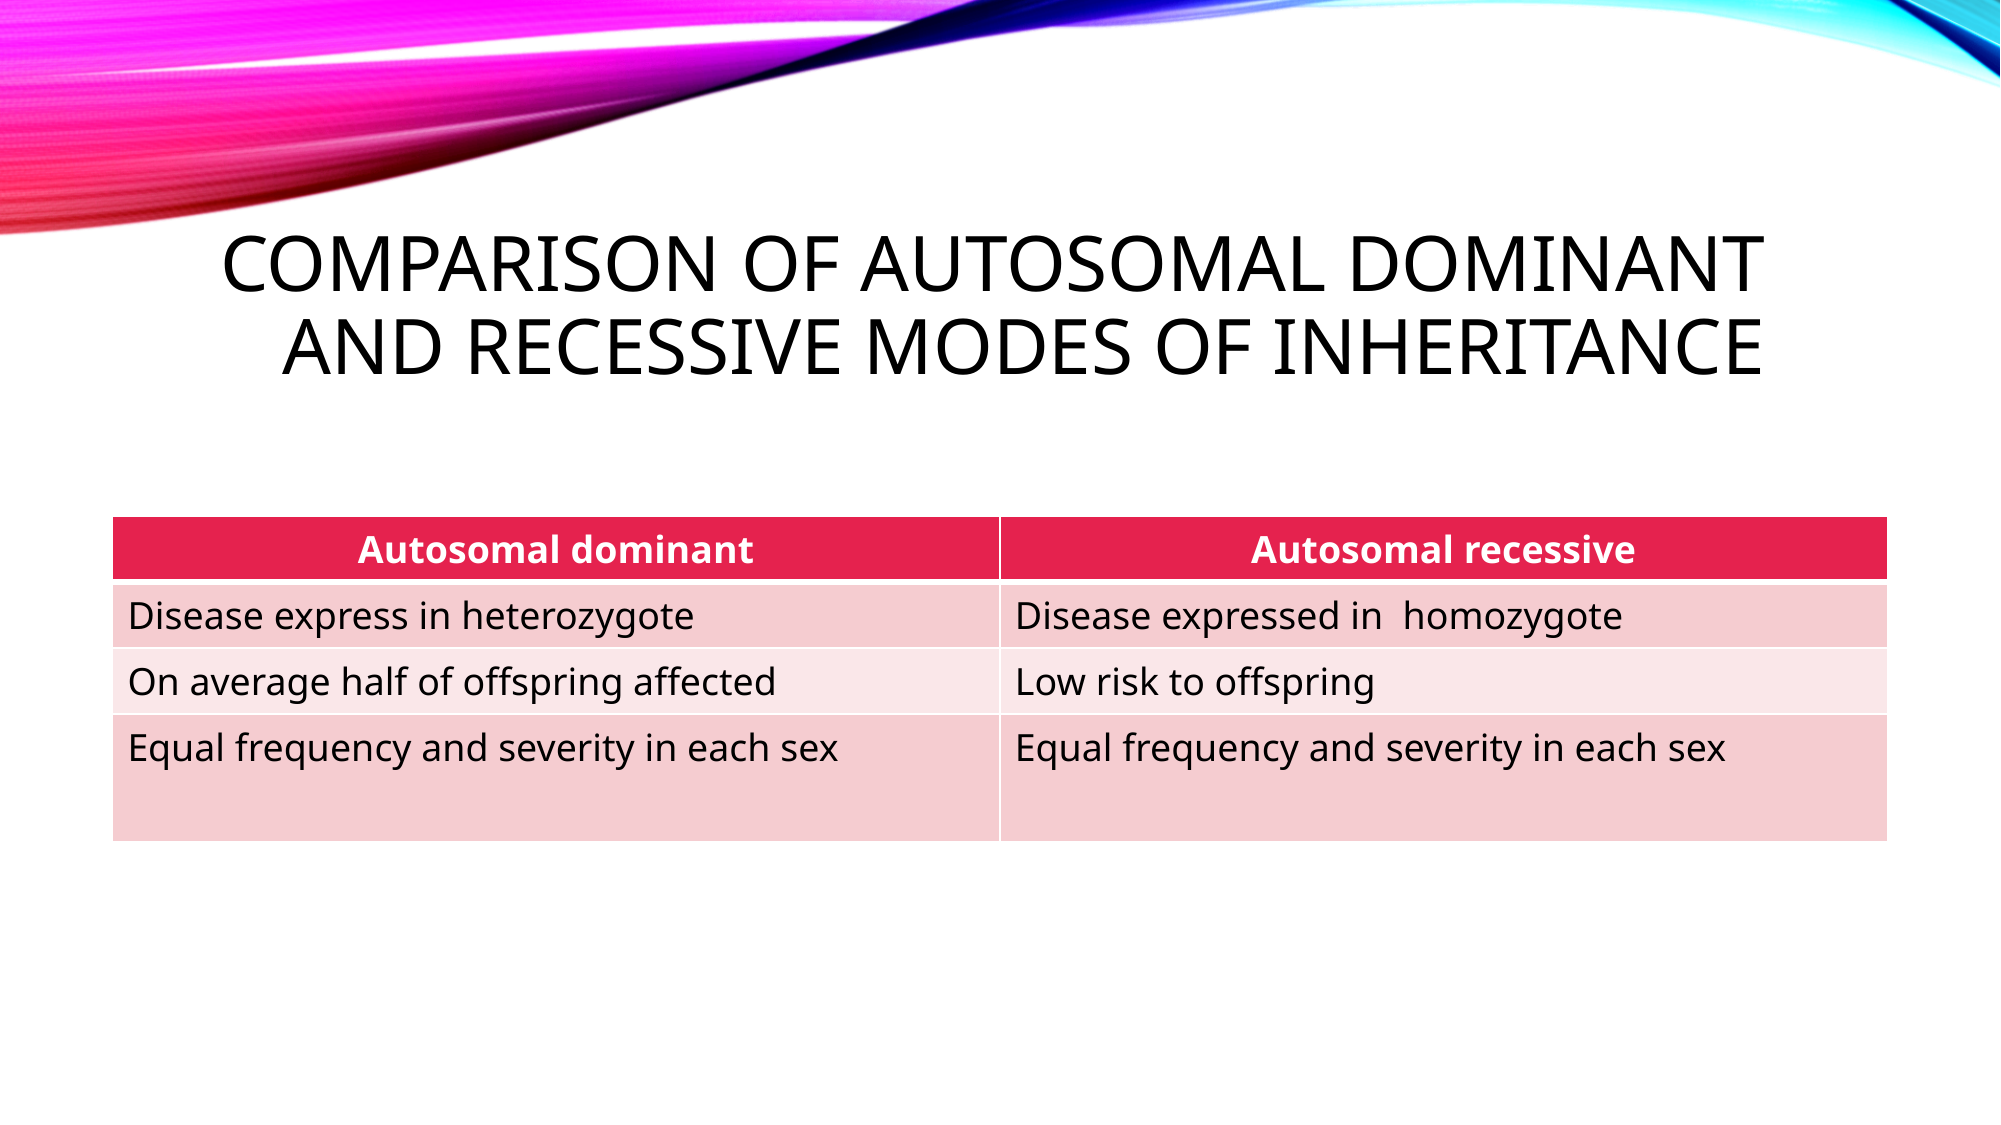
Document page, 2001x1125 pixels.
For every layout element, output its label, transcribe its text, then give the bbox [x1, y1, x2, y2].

table_header Autosomal dominant [113, 517, 999, 579]
table_cell On average half of offspring affected [113, 649, 999, 713]
picture [0, 0, 2000, 237]
picture [1890, 0, 2000, 75]
table_cell Disease express in heterozygote [113, 585, 999, 647]
table_header Autosomal recessive [1001, 517, 1887, 579]
table_cell Low risk to offspring [1001, 649, 1887, 713]
picture [1910, 0, 2000, 45]
table_cell Disease expressed in homozygote [1001, 585, 1887, 647]
table_cell Equal frequency and severity in each sex [1001, 715, 1887, 841]
title Comparison of autosomal dominant and recessive modes of inheritance [162, 184, 1781, 432]
table_cell Equal frequency and severity in each sex [113, 715, 999, 841]
